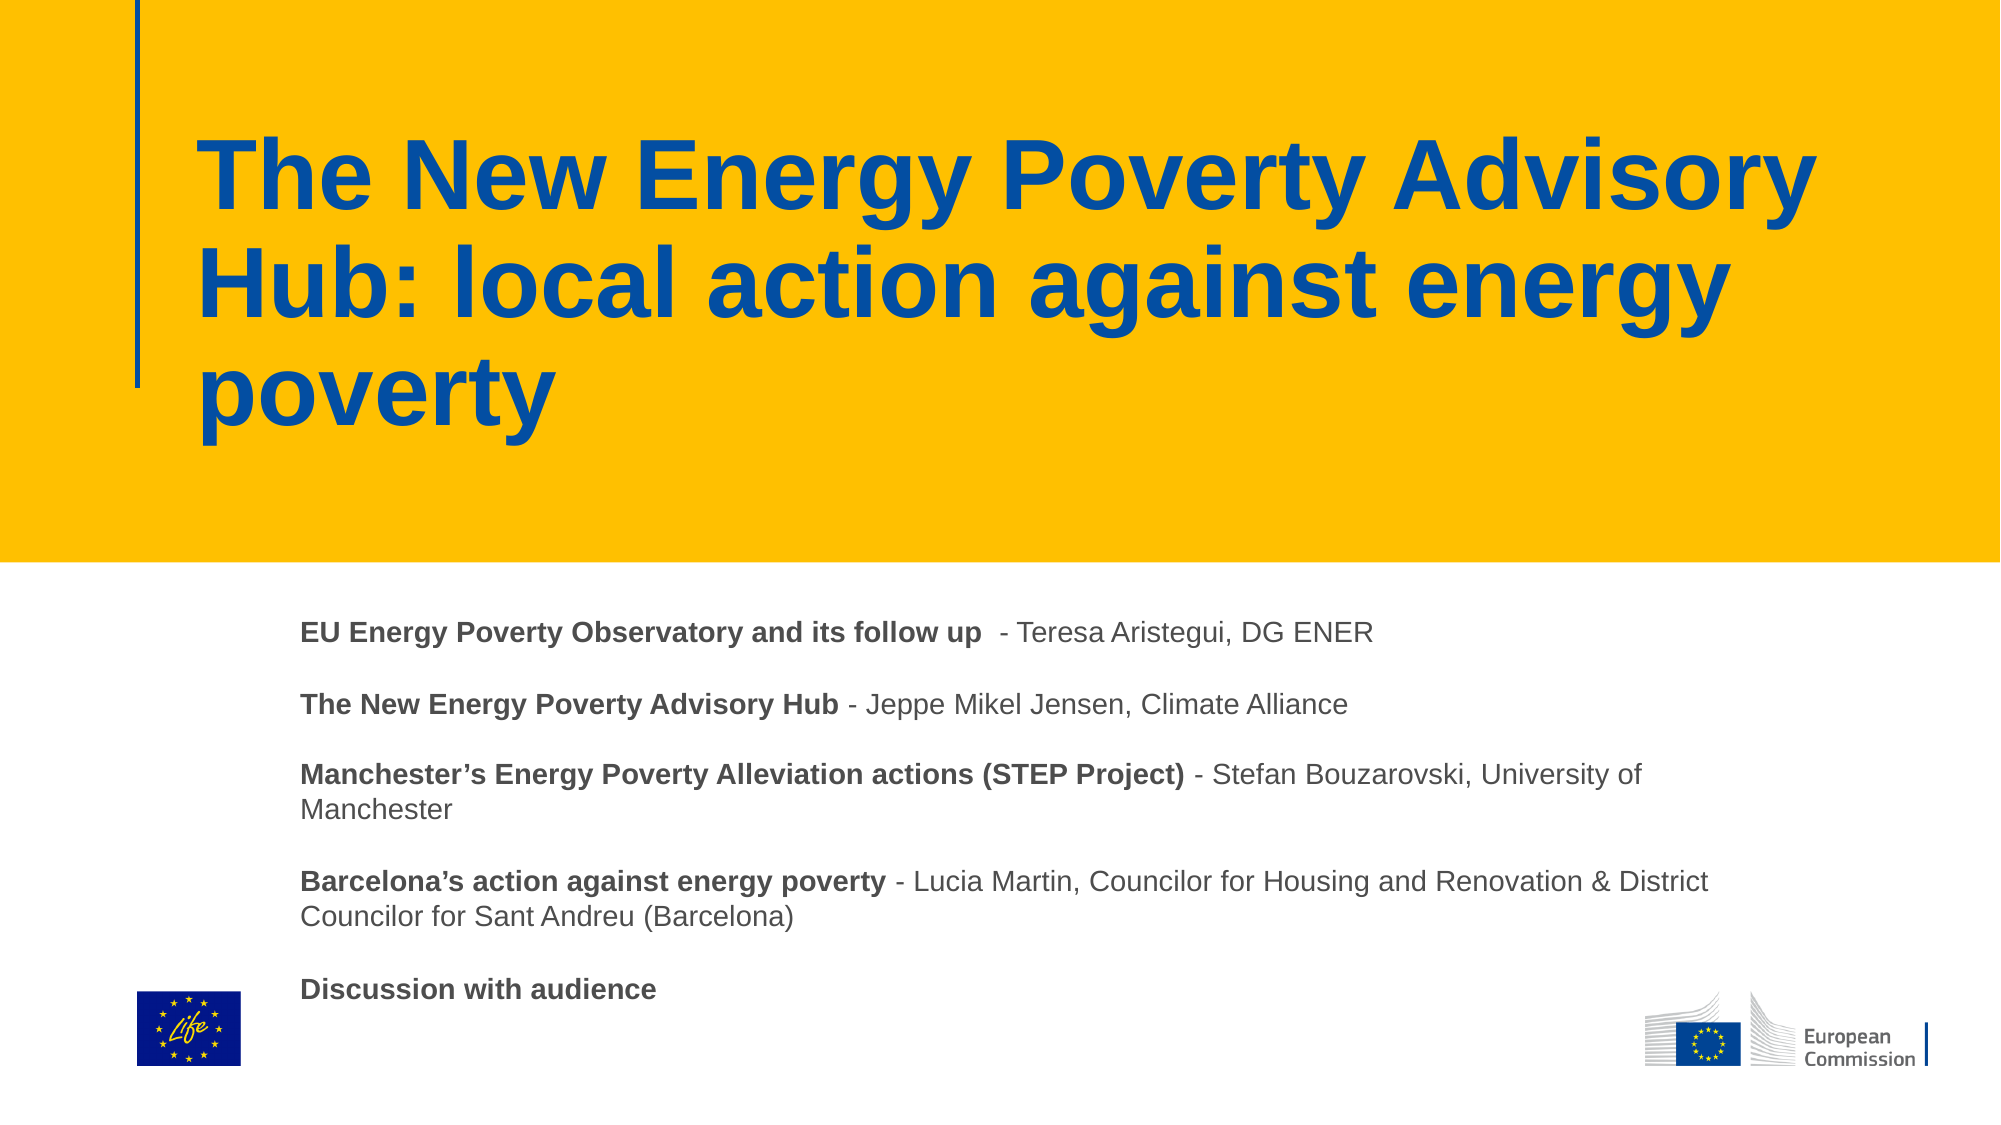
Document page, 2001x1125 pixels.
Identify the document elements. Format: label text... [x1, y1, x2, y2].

picture [137, 991, 241, 1066]
picture [1645, 991, 1928, 1066]
title The New Energy Poverty Advisory Hub: local action against energy poverty [181, 243, 1982, 447]
subtitle EU Energy Poverty Observatory and its follow up - Teresa Aristegui, DG ENER The New Energy Poverty Advisory Hub - Jeppe Mikel Jensen, Climate Alliance Manchester’s Energy Poverty Alleviation actions (STEP Project) - Stefan Bouzarovski, University of Manchester Barcelona’s action against energy poverty - Lucia Martin, Councilor for Housing and Renovation & District Councilor for Sant Andreu (Barcelona) Discussion with audience [285, 605, 1784, 972]
